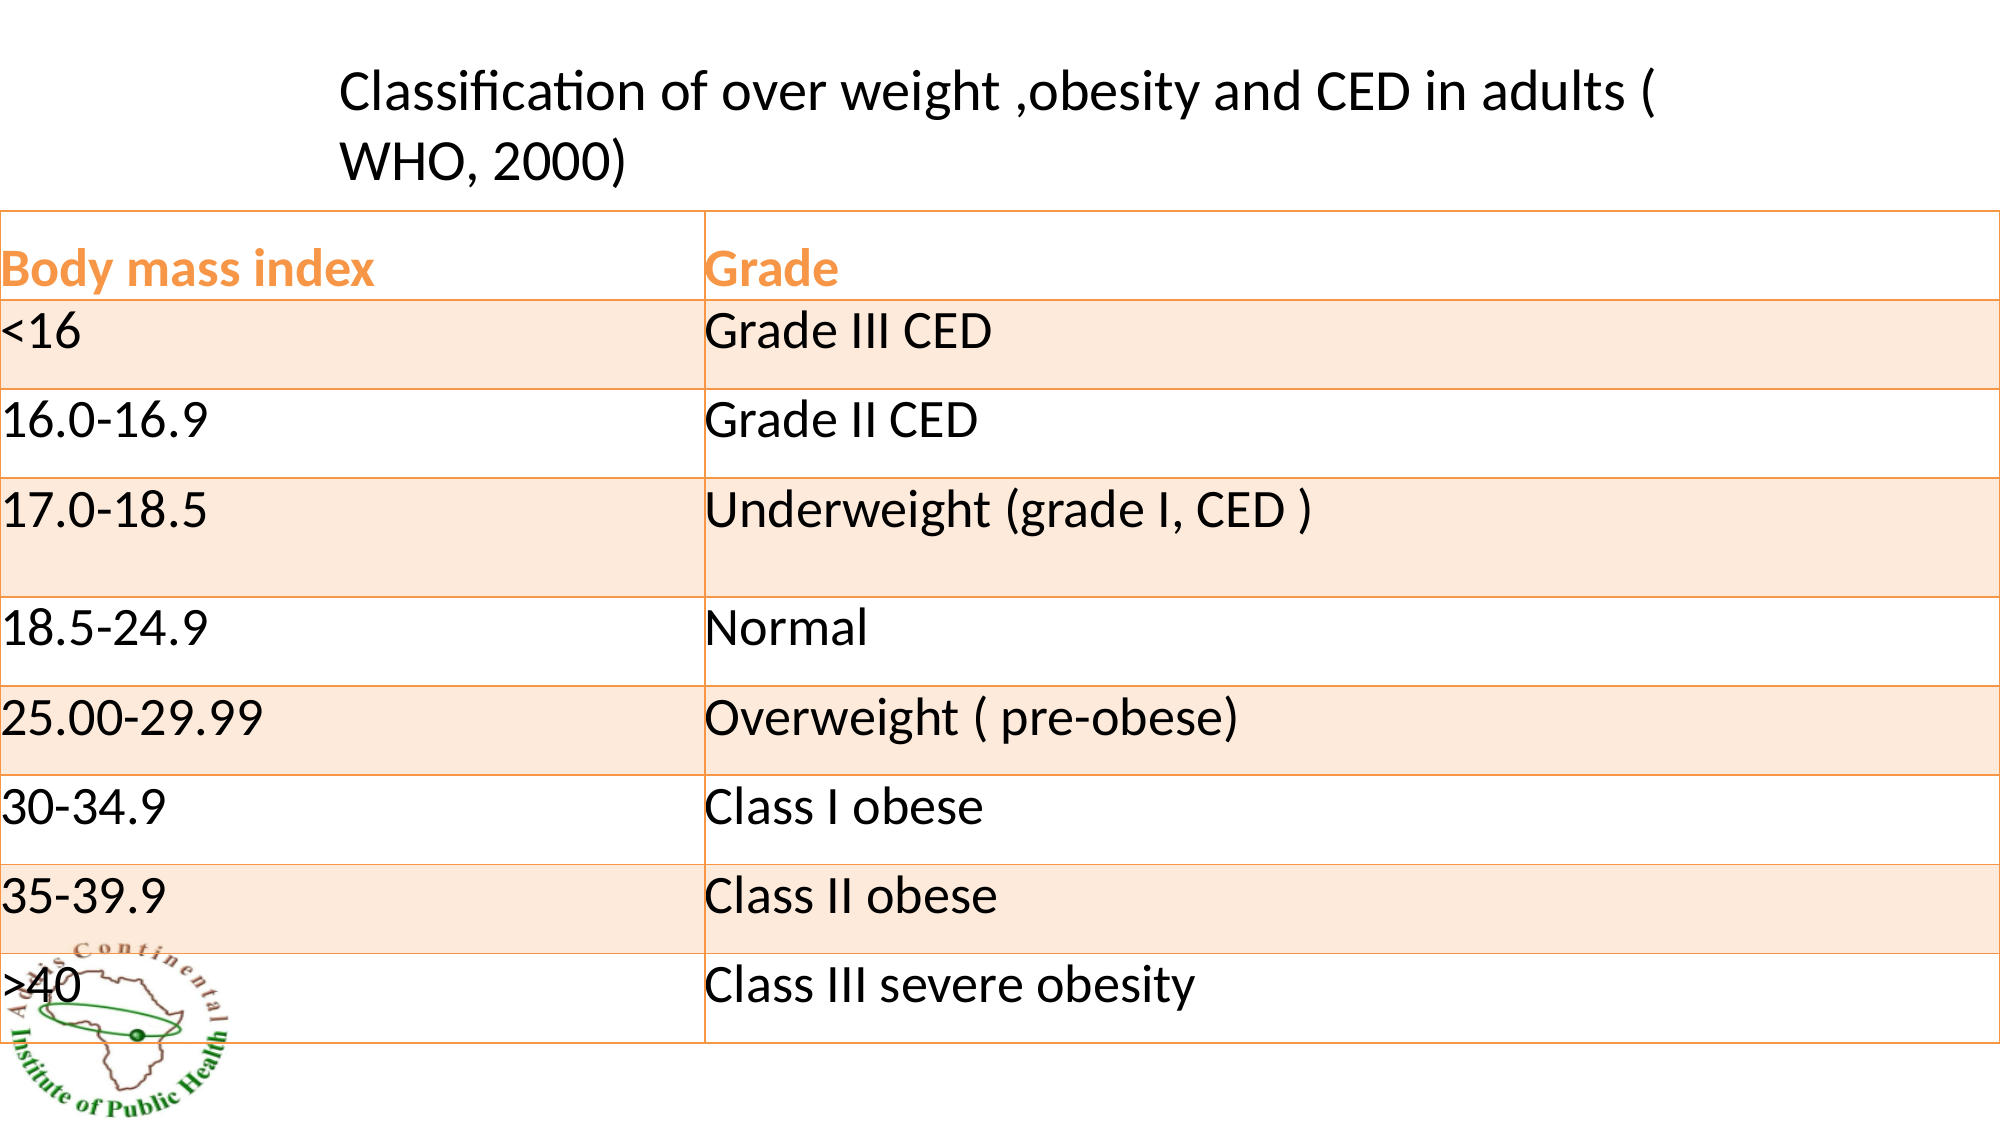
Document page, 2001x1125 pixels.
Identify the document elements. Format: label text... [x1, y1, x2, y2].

table_header Body mass index [1, 212, 704, 299]
table_cell Normal [706, 598, 1999, 685]
table_cell Overweight ( pre-obese) [706, 687, 1999, 774]
table_cell Underweight (grade I, CED ) [706, 479, 1999, 596]
table_cell 18.5-24.9 [1, 598, 704, 685]
table_cell >40 [1, 954, 704, 1042]
title Classification of over weight ,obesity and CED in adults ( WHO, 2000) [324, 45, 1675, 200]
table_cell Class I obese [706, 776, 1999, 864]
picture [0, 1044, 236, 1125]
table_header Grade [706, 212, 1999, 299]
table_cell 16.0-16.9 [1, 390, 704, 477]
table_cell Class III severe obesity [706, 954, 1999, 1042]
table_cell Class II obese [706, 865, 1999, 953]
table_cell <16 [1, 301, 704, 388]
table_cell Grade III CED [706, 301, 1999, 388]
table_cell 30-34.9 [1, 776, 704, 864]
table_cell 35-39.9 [1, 865, 704, 953]
table_cell 17.0-18.5 [1, 479, 704, 596]
table_cell Grade II CED [706, 390, 1999, 477]
table_cell 25.00-29.99 [1, 687, 704, 774]
